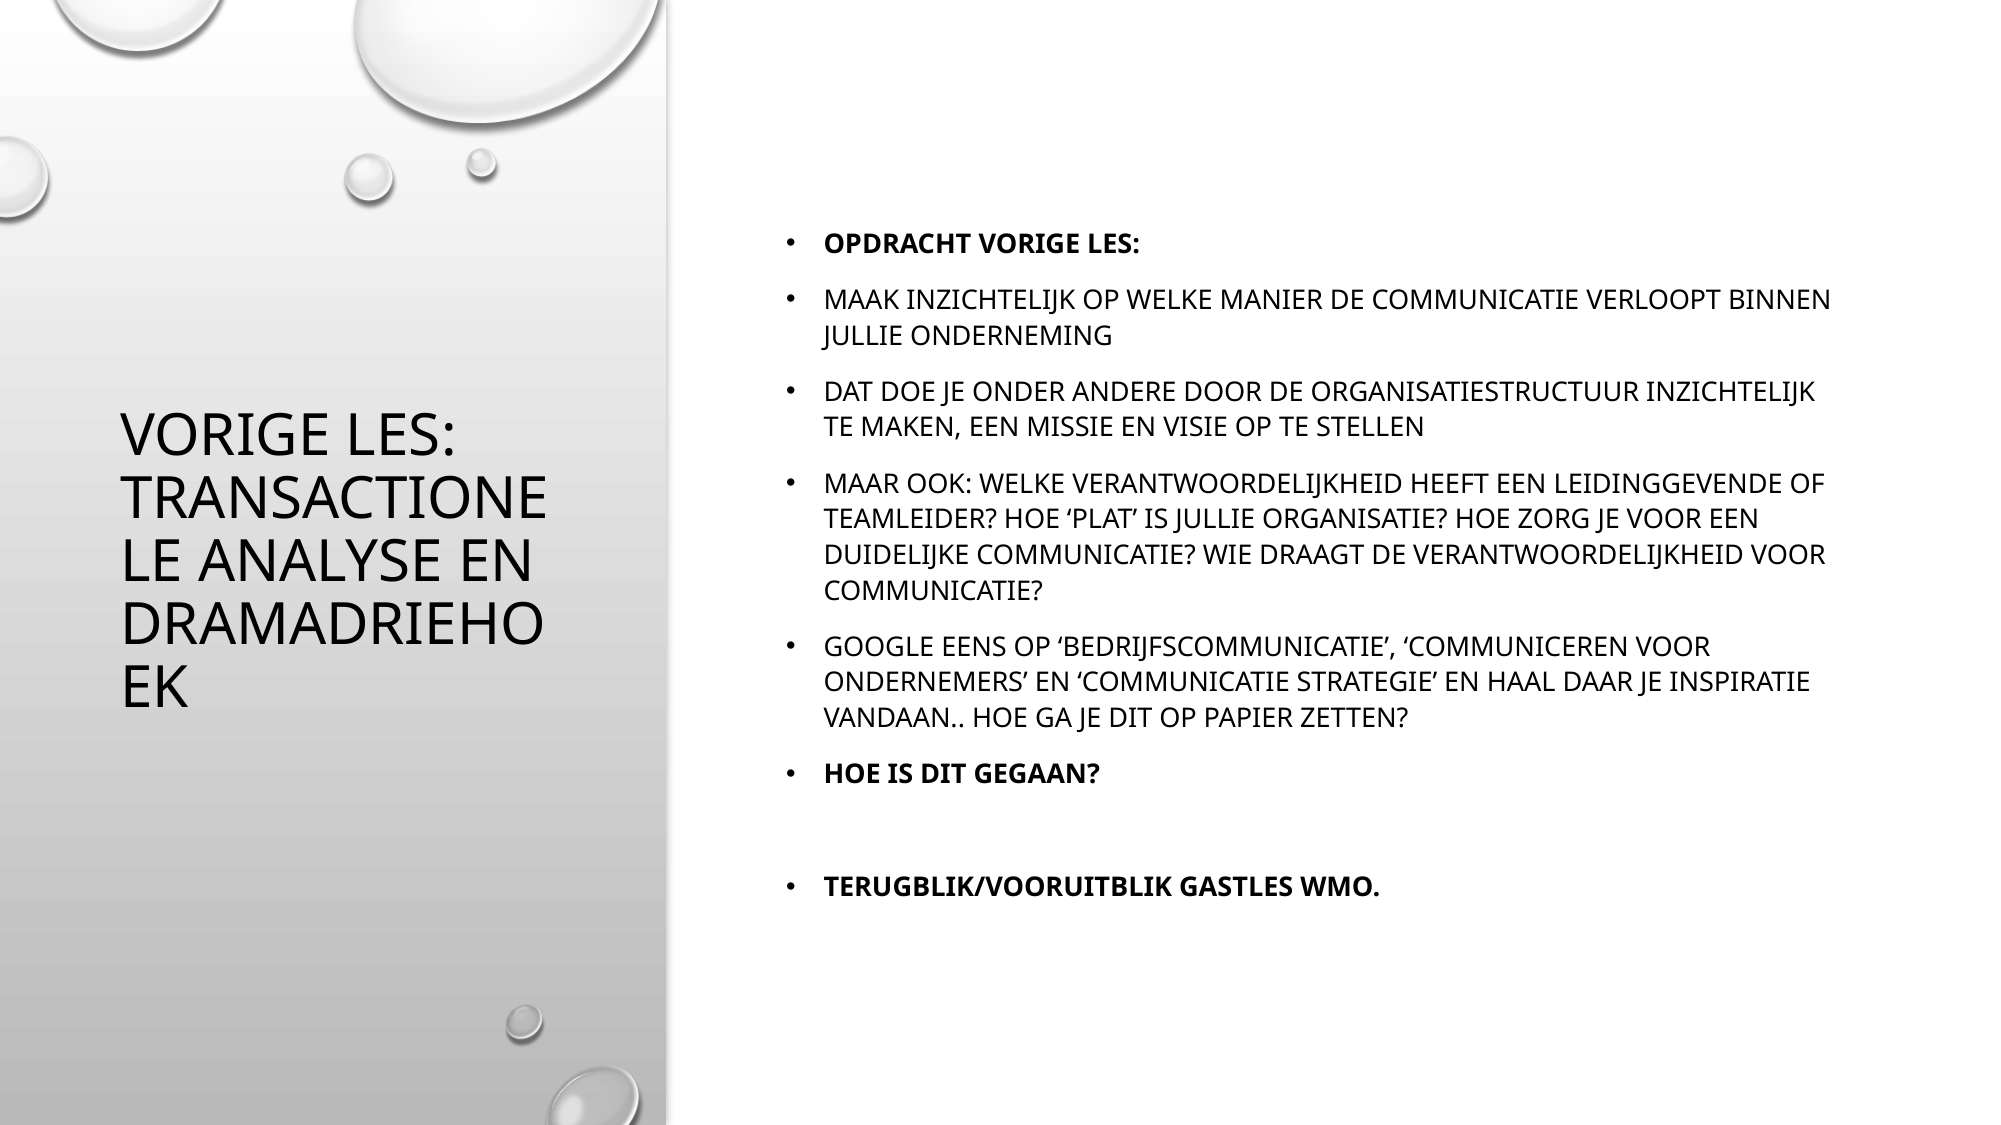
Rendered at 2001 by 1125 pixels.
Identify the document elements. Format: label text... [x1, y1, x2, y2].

list Opdracht vorige les: Maak inzichtelijk op welke manier de communicatie verloopt binnen jullie onderneming Dat doe je onder andere door de organisatiestructuur inzichtelijk te maken, een missie en visie op te stellen Maar ook: welke verantwoordelijkheid heeft een leidinggevende of teamleider? Hoe ‘plat’ is jullie organisatie? Hoe zorg je voor een duidelijke communicatie? Wie draagt de verantwoordelijkheid voor communicatie? Google eens op ‘bedrijfscommunicatie’, ‘communiceren voor ondernemers’ en ‘communicatie strategie’ en haal daar je inspiratie vandaan.. Hoe ga je dit op papier zetten? Hoe is dit gegaan? Terugblik/vooruitblik gastles WMO. [771, 195, 1850, 930]
picture [225, 977, 652, 1125]
text_box [672, 0, 2000, 1125]
text_box [0, 257, 667, 1125]
title Vorige les: transactionele analyse en dramadriehoek [105, 259, 572, 893]
picture [0, 0, 667, 249]
